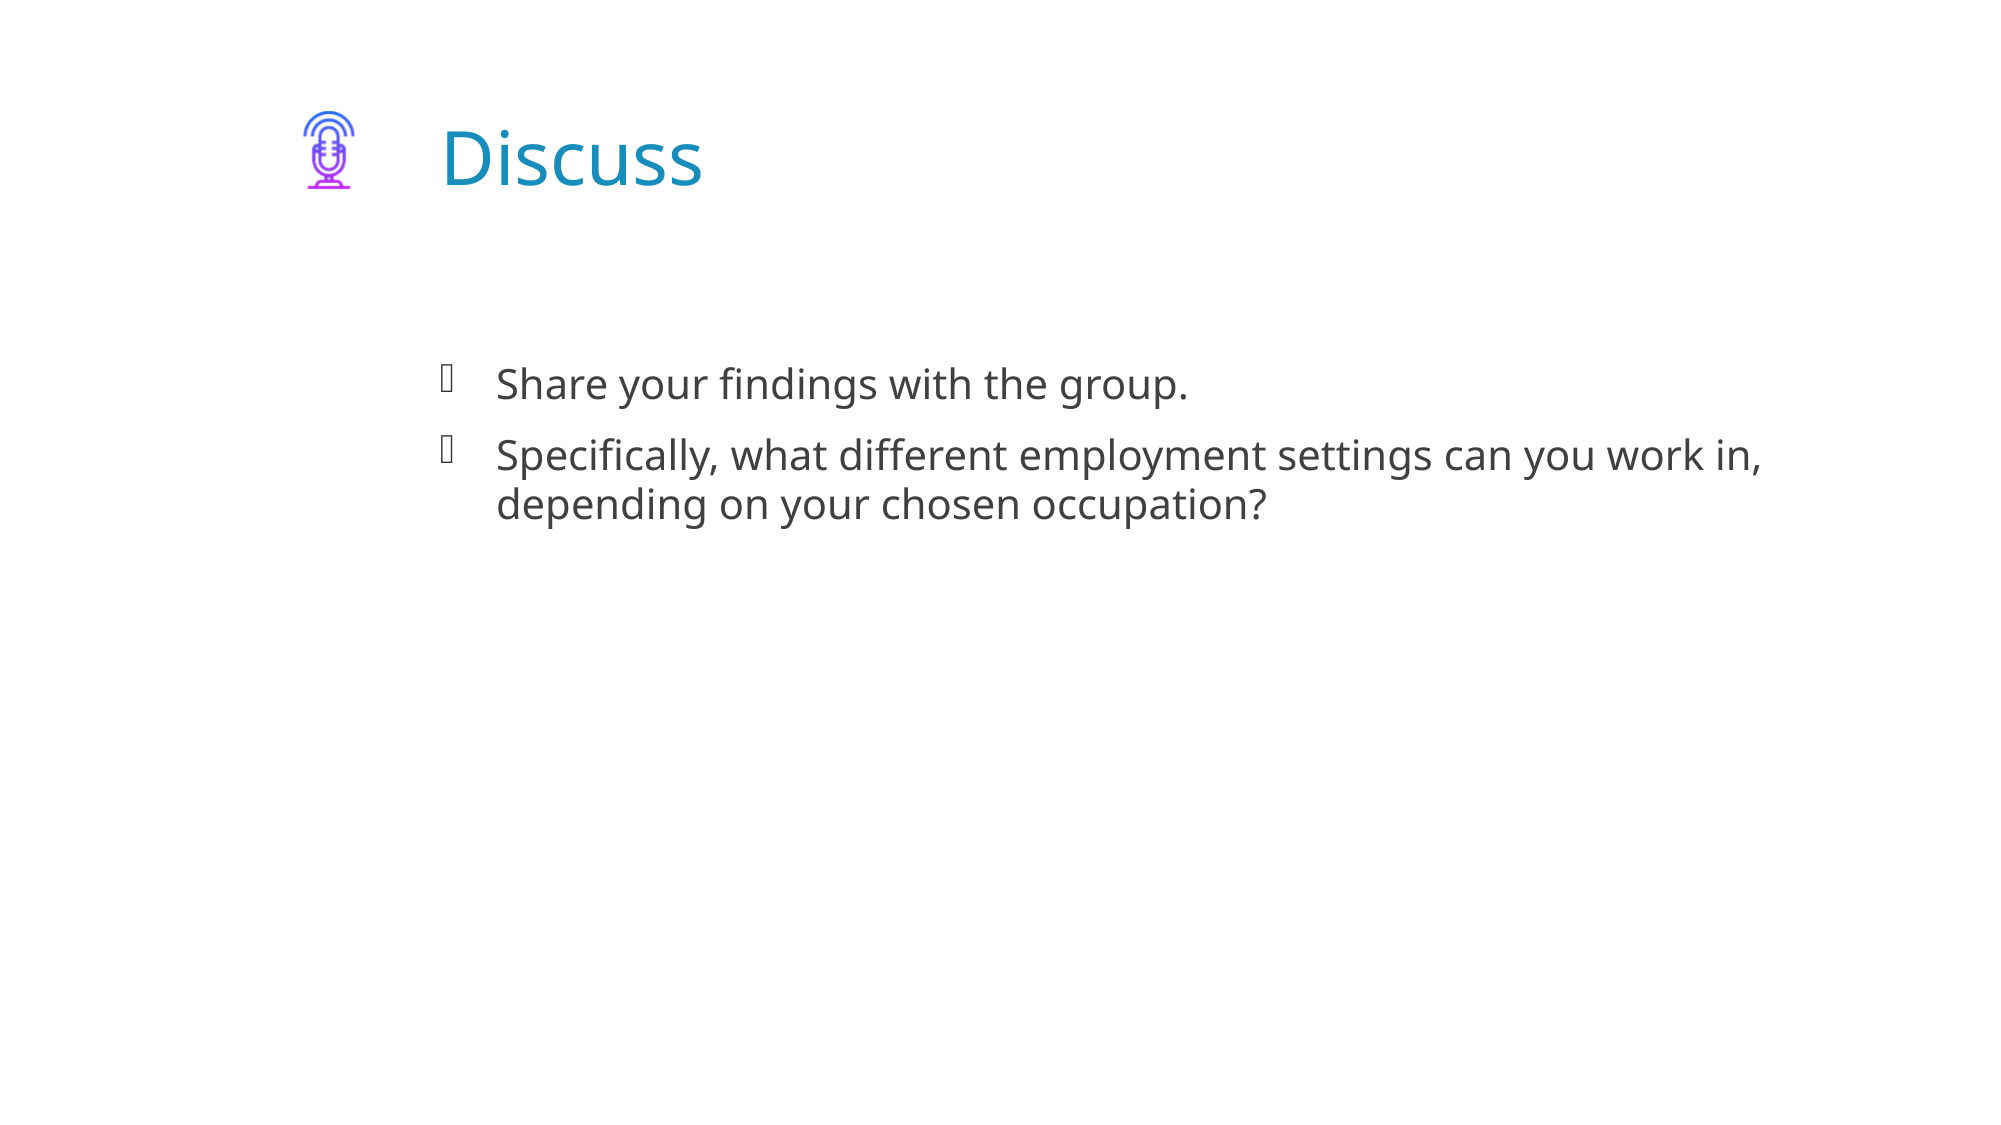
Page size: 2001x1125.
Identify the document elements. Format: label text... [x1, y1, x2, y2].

picture [281, 102, 378, 198]
list Share your findings with the group. Specifically, what different employment settings can you work in, depending on your chosen occupation? [424, 350, 1888, 970]
title Discuss [425, 102, 1888, 313]
